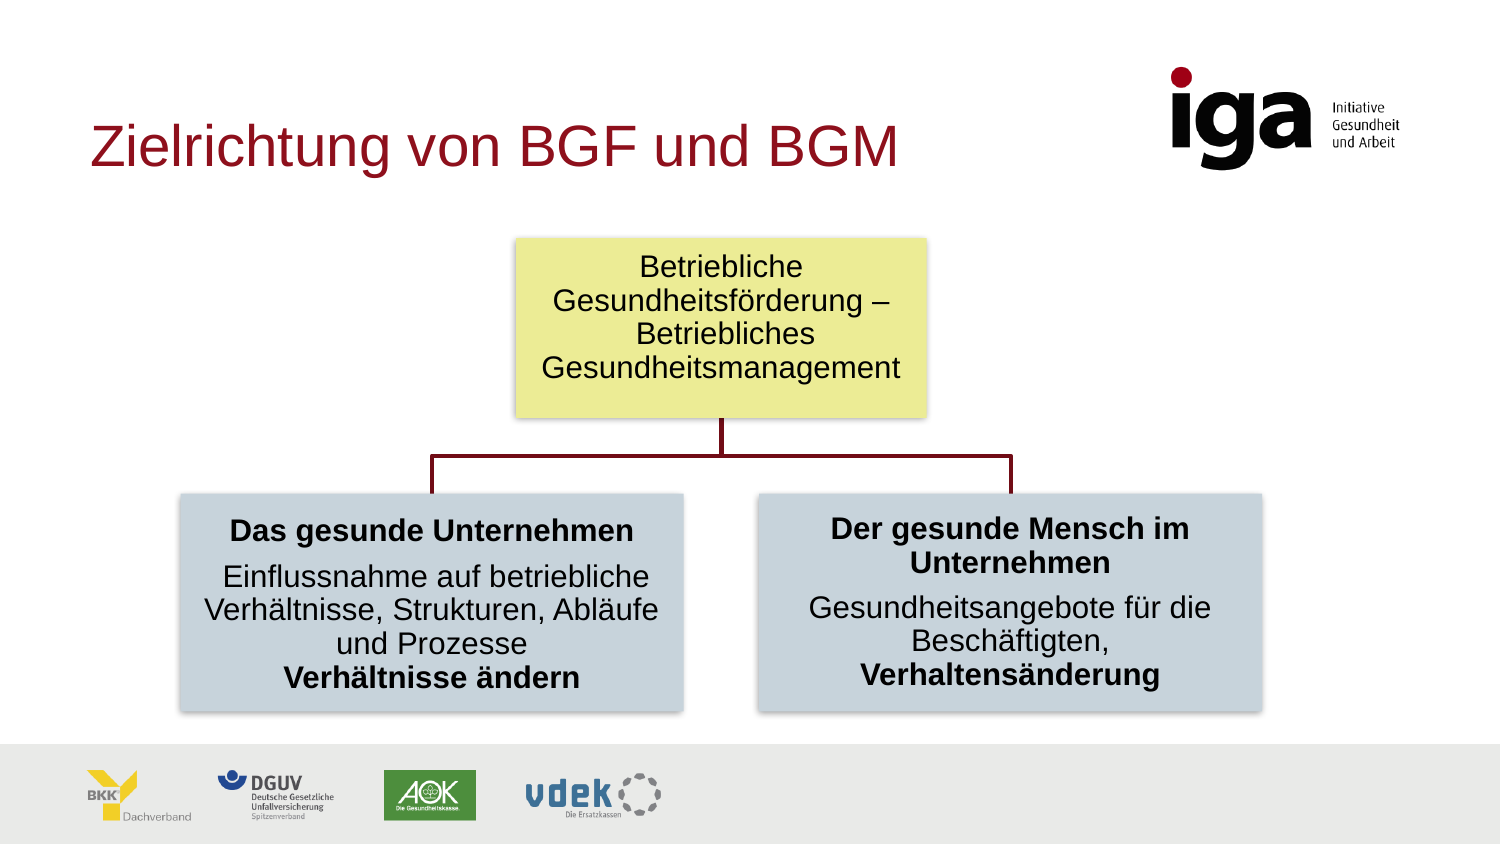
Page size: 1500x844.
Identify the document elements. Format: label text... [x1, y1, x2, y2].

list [0, 237, 1444, 712]
title Zielrichtung von BGF und BGM [75, 100, 1078, 214]
